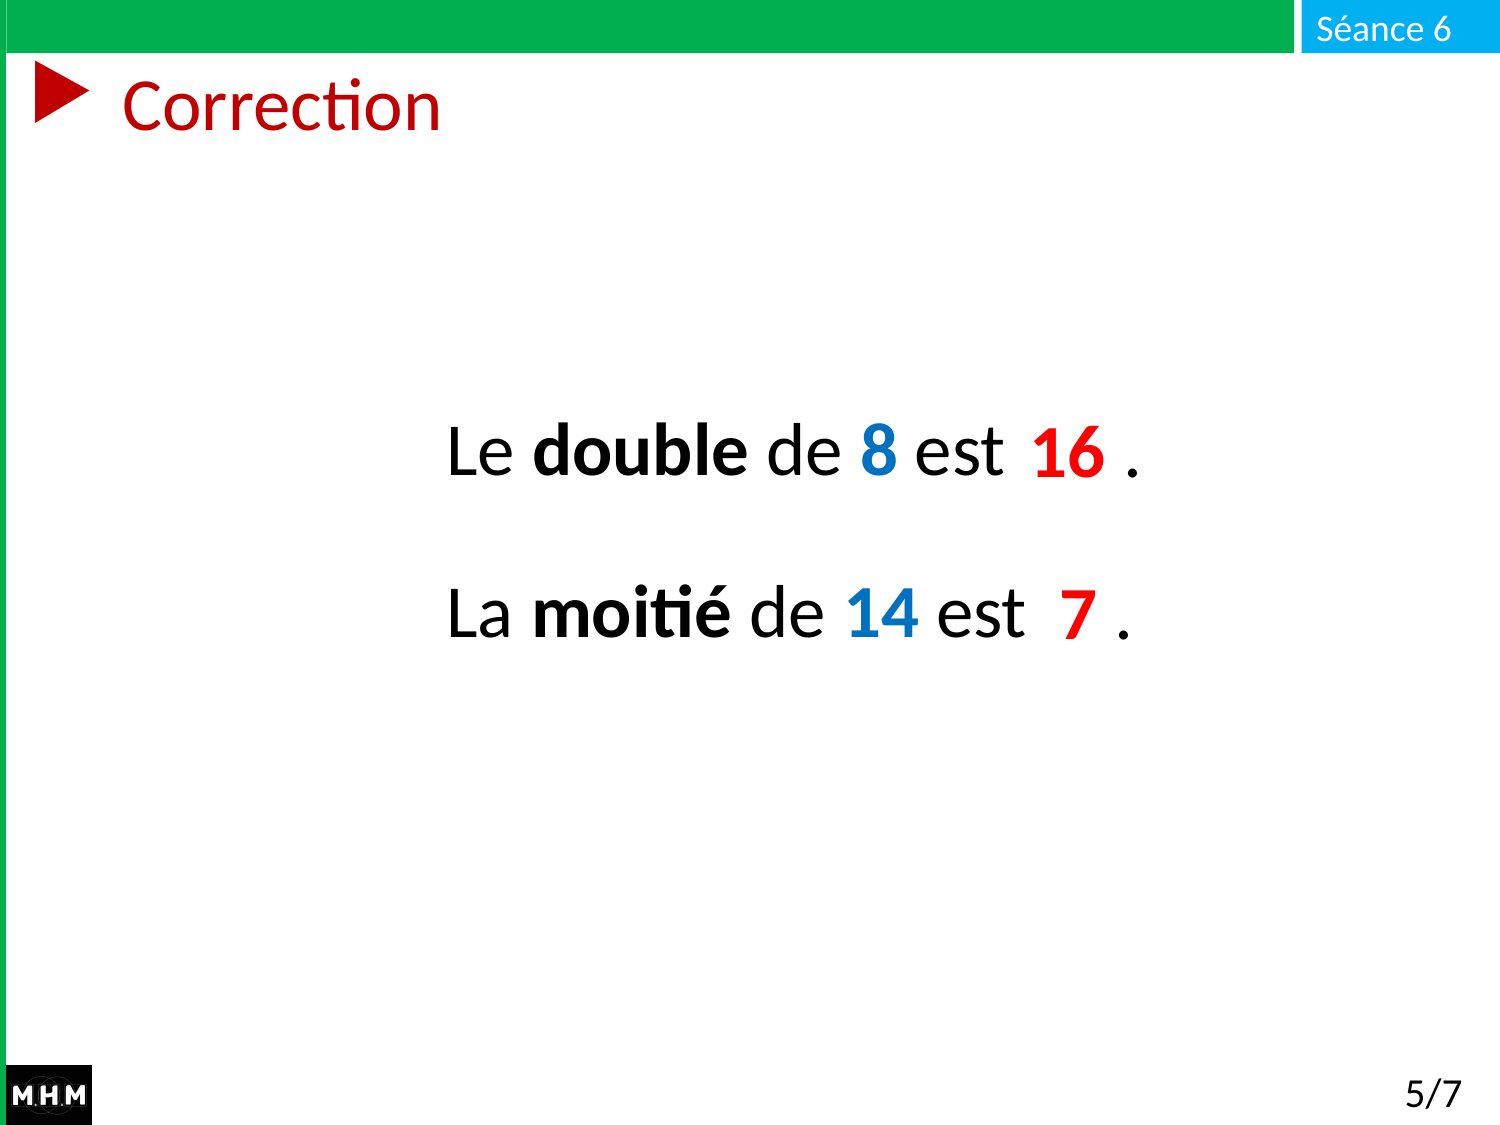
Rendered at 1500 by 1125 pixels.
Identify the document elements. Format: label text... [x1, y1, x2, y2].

text_box 16 . [1002, 400, 1170, 507]
picture [6, 1065, 92, 1125]
text_box Le double de 8 est … La moitié de 14 est … [431, 386, 1120, 679]
text_box 5/7 [1389, 1064, 1500, 1125]
text_box 7 . [1034, 562, 1160, 669]
title Correction [13, 58, 1397, 154]
